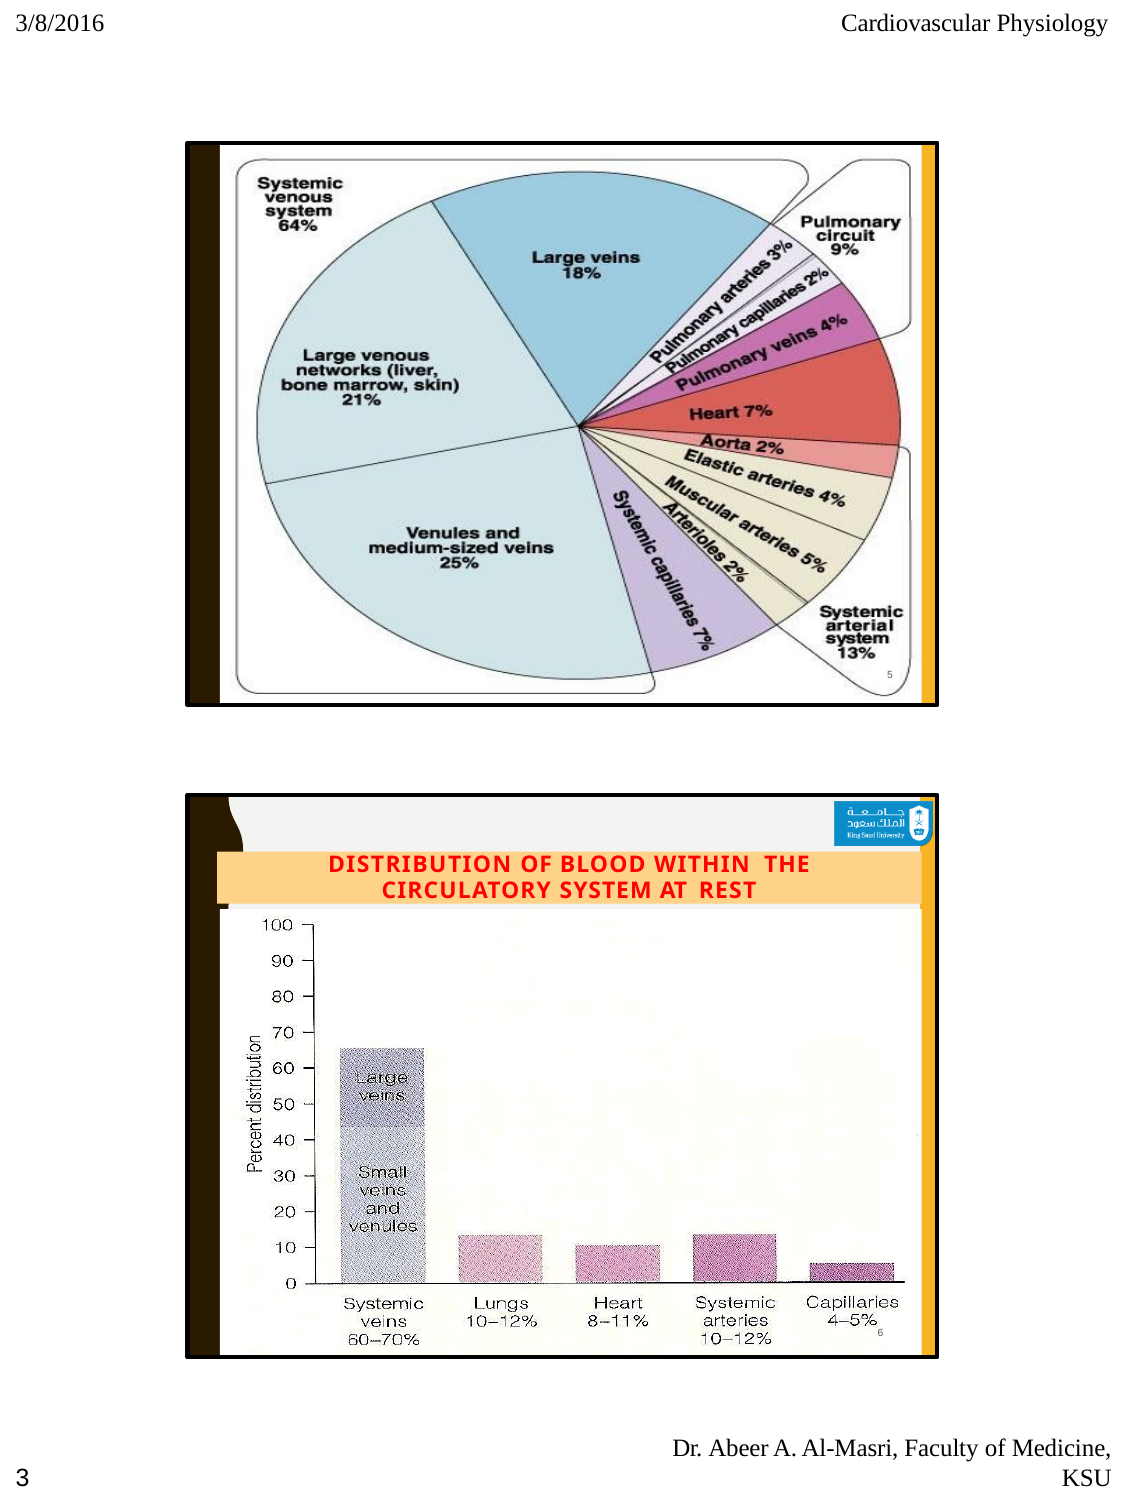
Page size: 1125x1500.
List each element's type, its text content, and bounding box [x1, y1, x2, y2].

text_box Cardiovascular Physiology [838, 6, 1114, 37]
text_box [187, 794, 938, 1358]
footer Dr. Abeer A. Al-Masri, Faculty of Medicine, KSU [663, 1434, 1113, 1500]
slide_number 10 [11, 1464, 48, 1500]
text_box 3/8/2016 [13, 6, 107, 37]
text_box [187, 142, 938, 705]
